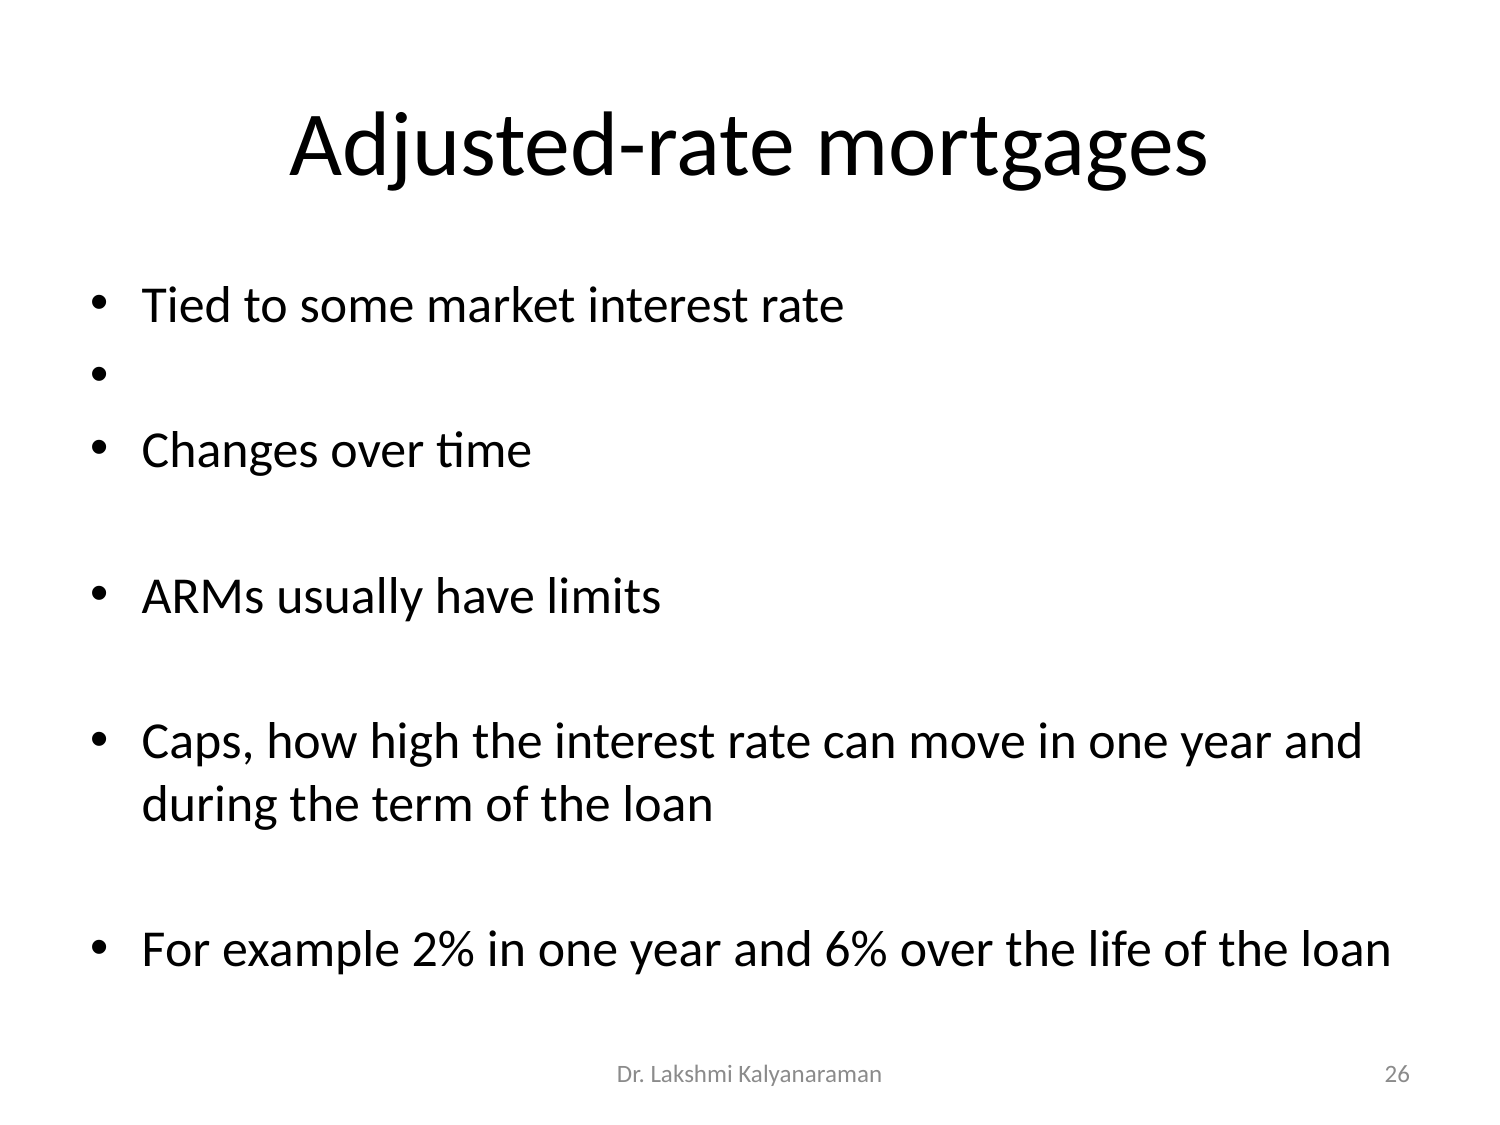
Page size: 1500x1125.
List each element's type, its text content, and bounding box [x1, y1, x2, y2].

title Adjusted-rate mortgages [75, 45, 1425, 233]
footer Dr. Lakshmi Kalyanaraman [512, 1042, 988, 1103]
slide_number 26 [1074, 1042, 1425, 1103]
list Tied to some market interest rate Changes over time ARMs usually have limits Caps, how high the interest rate can move in one year and during the term of the loan For example 2% in one year and 6% over the life of the loan [75, 262, 1425, 1005]
